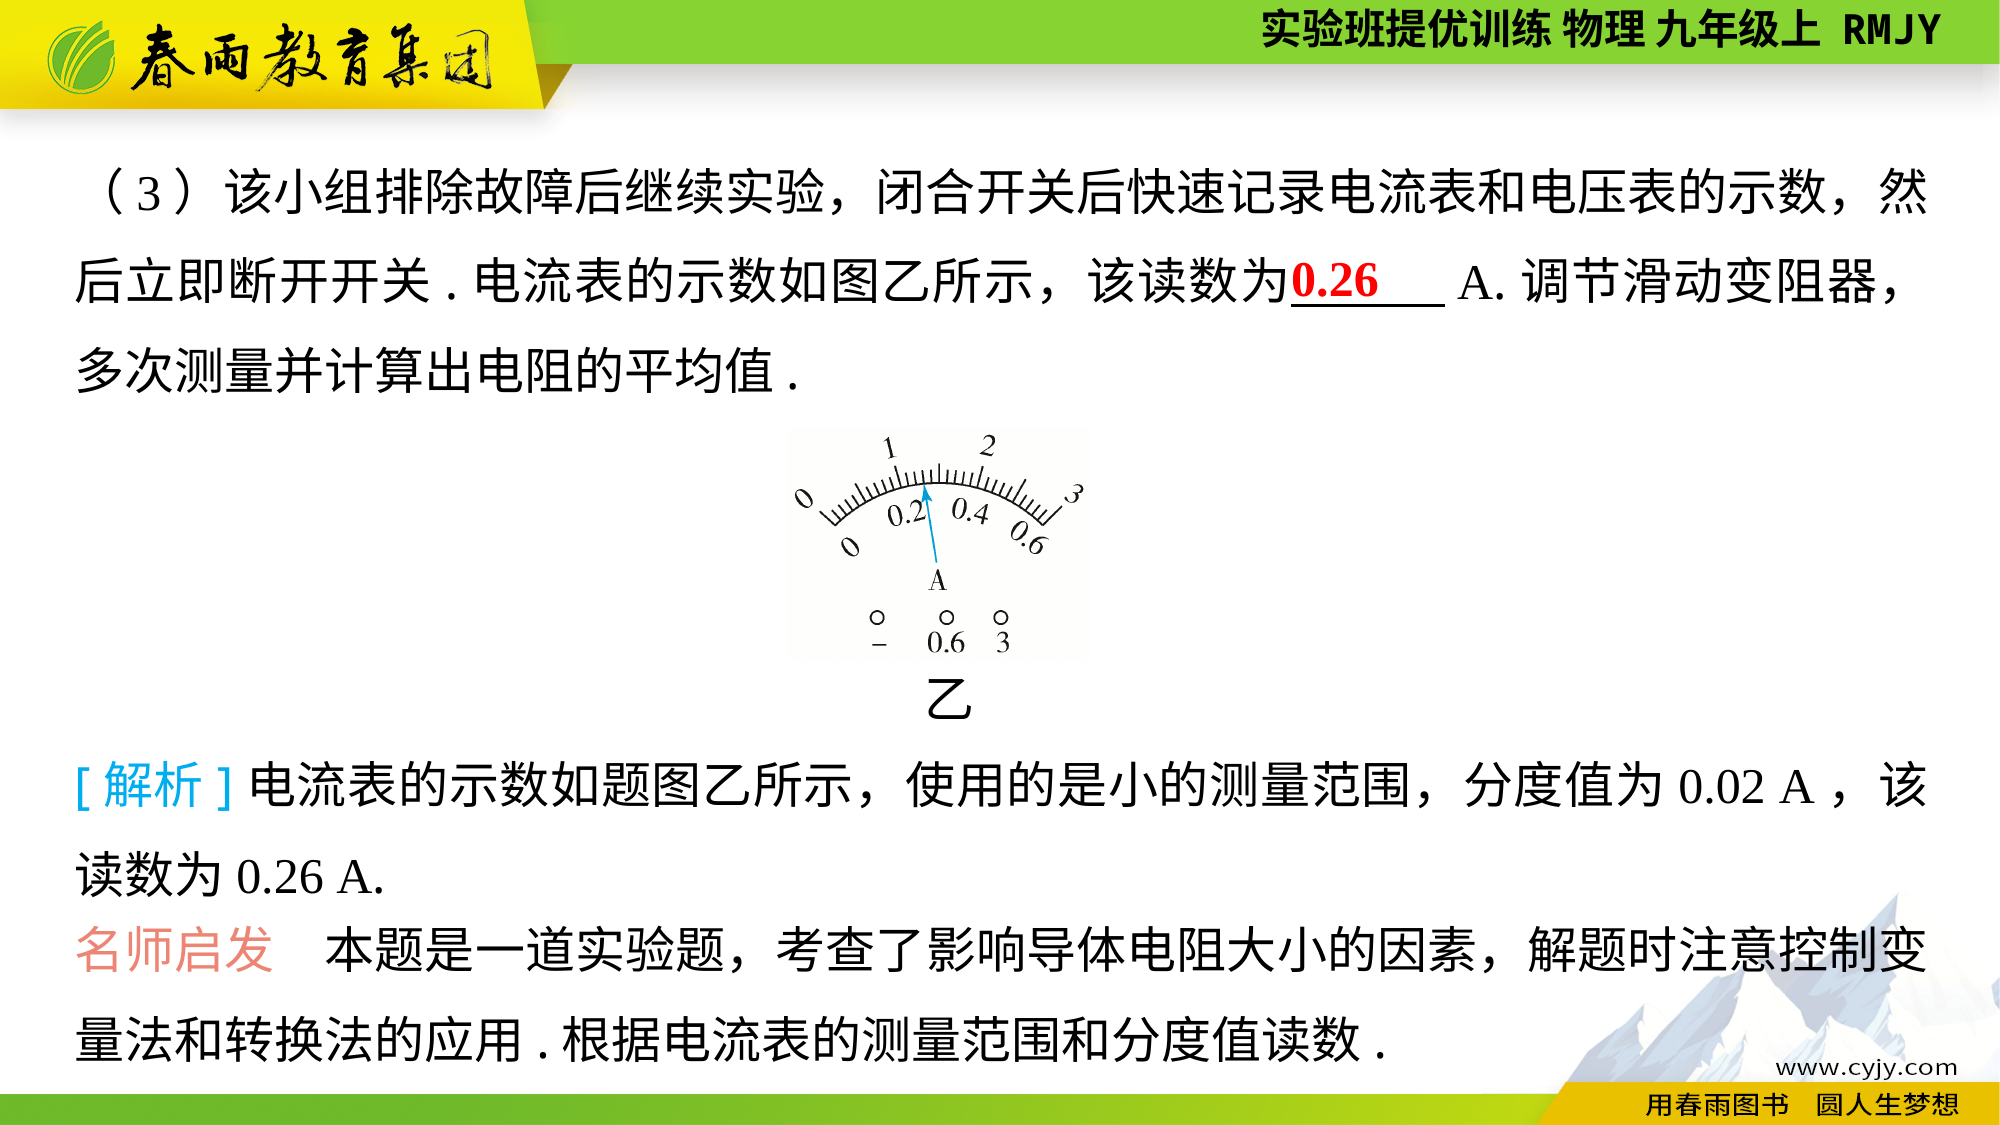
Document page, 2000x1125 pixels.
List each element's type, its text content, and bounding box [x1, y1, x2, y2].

text_box [解析]电流表的示数如题图乙所示，使用的是小的测量范围，分度值为0.02 A，该读数为0.26 A. [59, 715, 1944, 881]
text_box 0.26 [1276, 208, 1394, 314]
picture [0, 0, 2000, 1125]
text_box 名师启发 本题是一道实验题，考查了影响导体电阻大小的因素，解题时注意控制变量法和转换法的应用.根据电流表的测量范围和分度值读数. [59, 881, 1944, 1077]
text_box 乙 [910, 669, 991, 715]
list （3）该小组排除故障后继续实验，闭合开关后快速记录电流表和电压表的示数，然后立即断开开关.电流表的示数如图乙所示，该读数为 A.调节滑动变阻器，多次测量并计算出电阻的平均值. [59, 122, 1944, 399]
